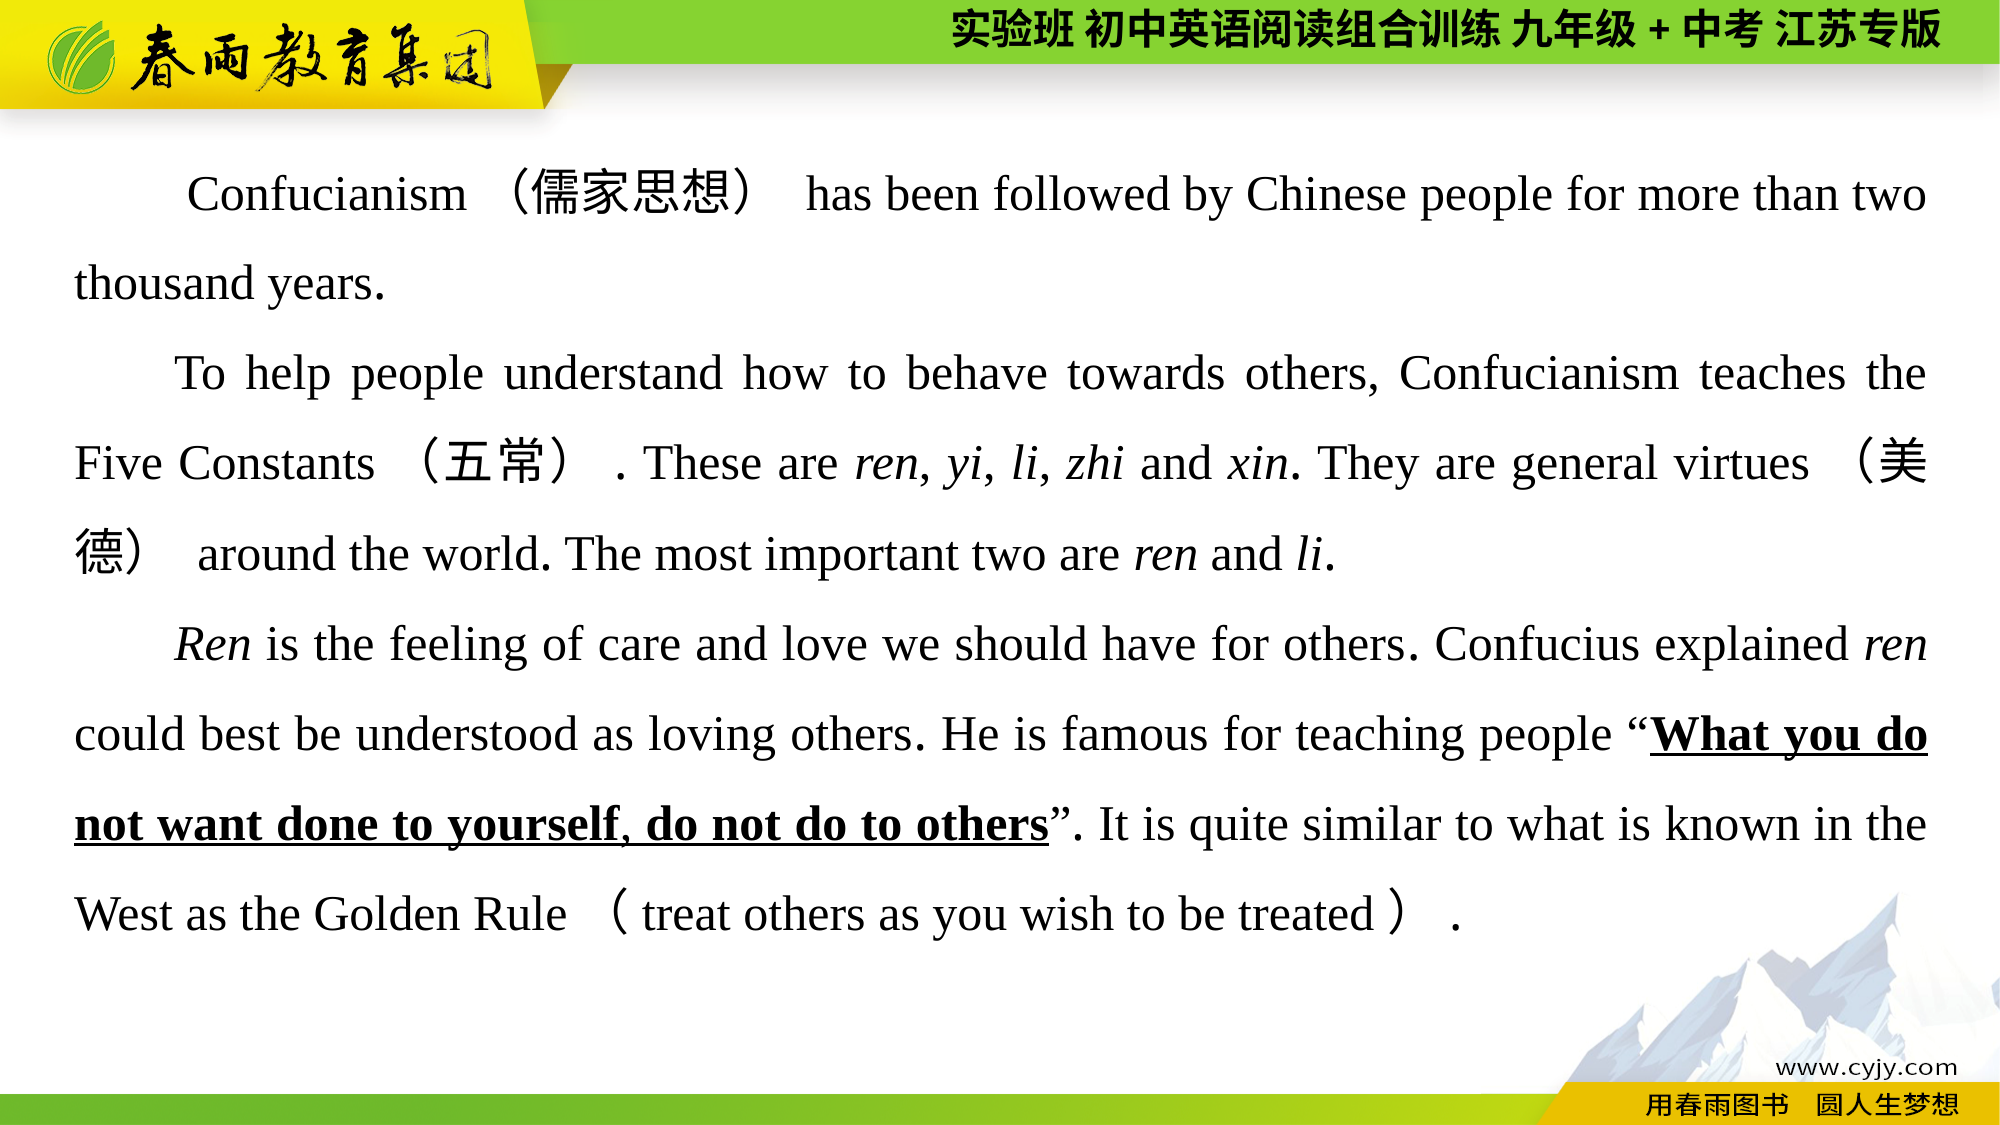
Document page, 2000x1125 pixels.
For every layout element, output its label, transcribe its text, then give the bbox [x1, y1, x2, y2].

list Confucianism（儒家思想） has been followed by Chinese people for more than two thousand years. To help people understand how to behave towards others, Confucianism teaches the Five Constants（五常）. These are ren, yi, li, zhi and xin. They are general virtues（美德） around the world. The most important two are ren and li. Ren is the feeling of care and love we should have for others. Confucius explained ren could best be understood as loving others. He is famous for teaching people “What you do not want done to yourself, do not do to others”. It is quite similar to what is known in the West as the Golden Rule（treat others as you wish to be treated）. [59, 122, 1944, 944]
picture [0, 0, 2000, 1125]
